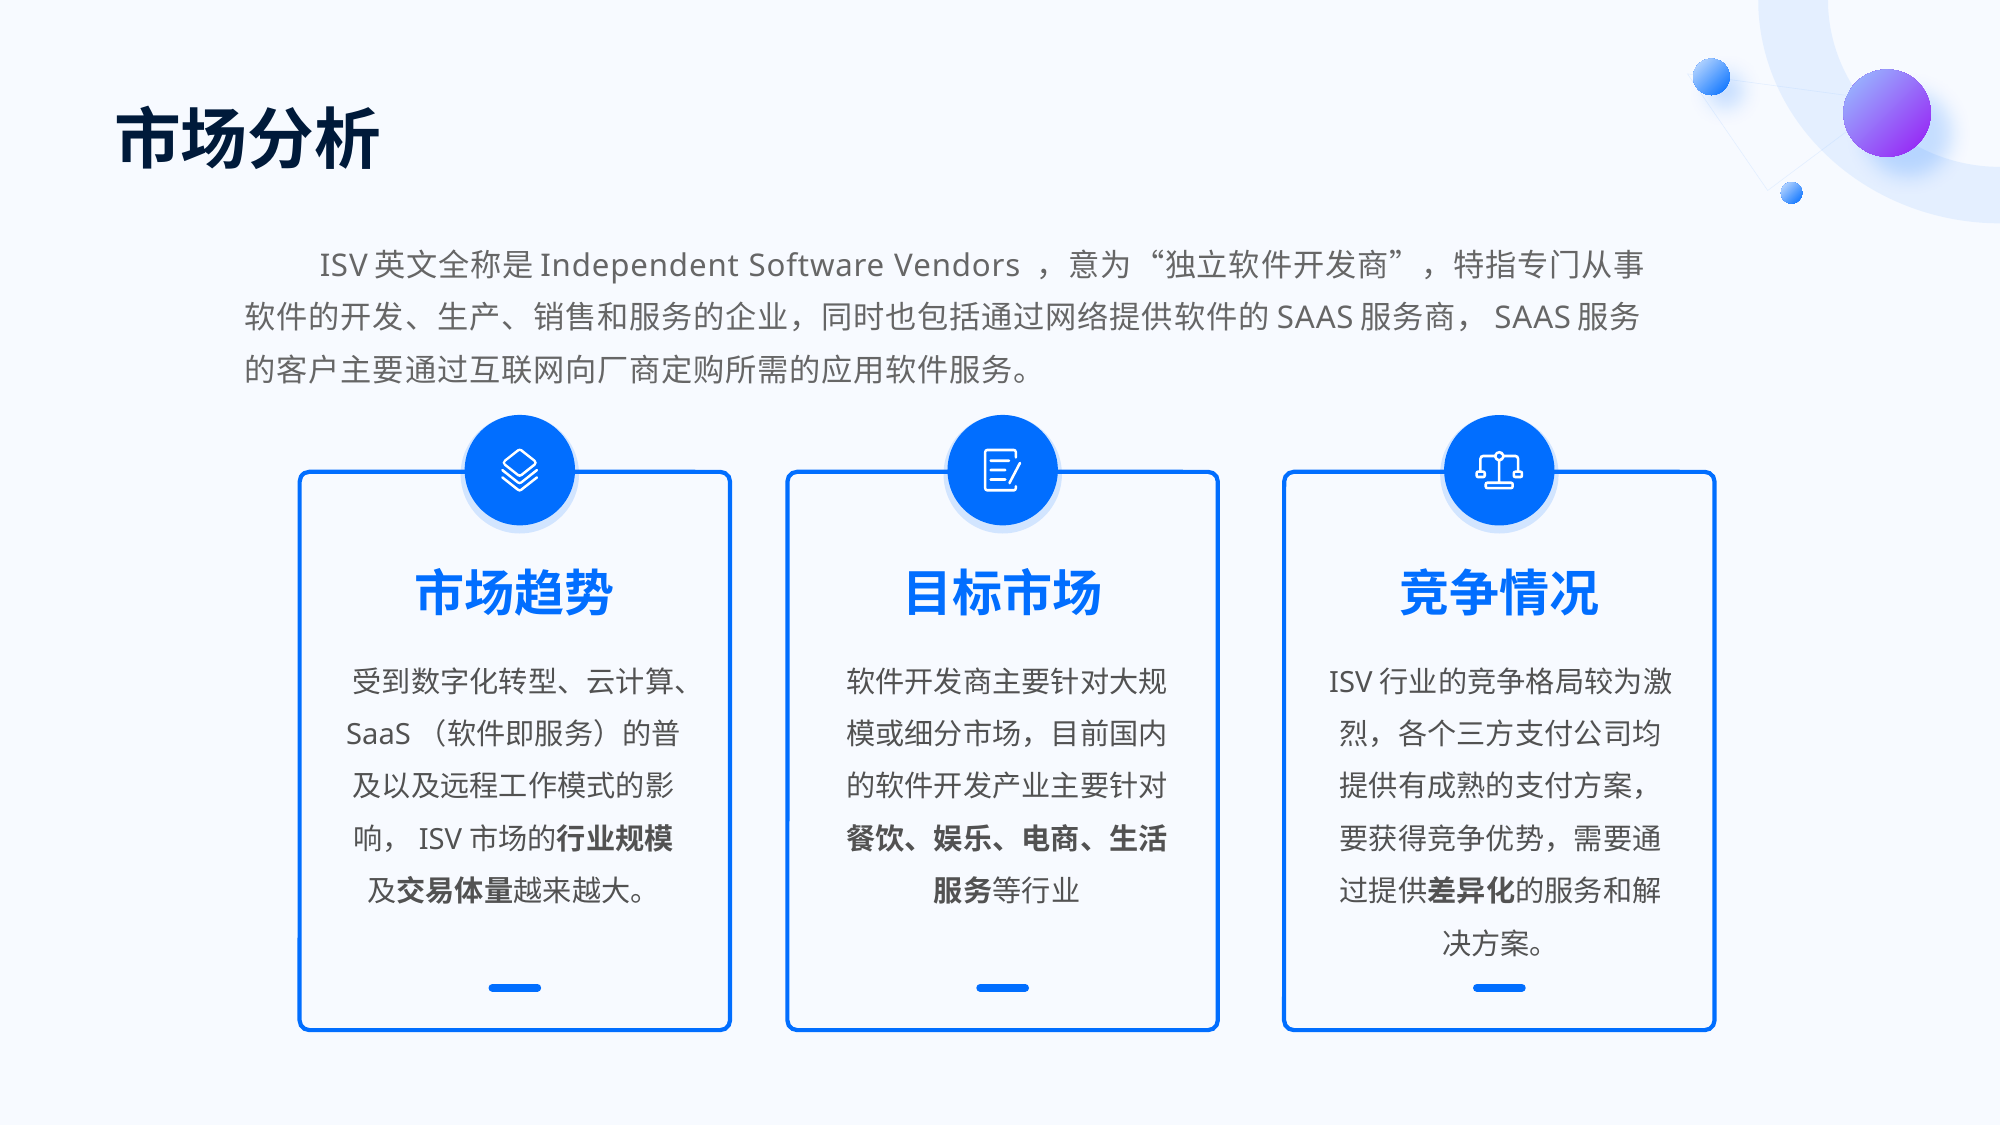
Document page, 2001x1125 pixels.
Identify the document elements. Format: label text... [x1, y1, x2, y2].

text_box [942, 424, 1063, 535]
text_box 受到数字化转型、云计算、SaaS（软件即服务）的普及以及远程工作模式的影响，ISV市场的行业规模及交易体量越来越大。 [340, 645, 687, 956]
text_box ISV英文全称是Independent Software Vendors ，意为“独立软件开发商”，特指专门从事软件的开发、生产、销售和服务的企业，同时也包括通过网络提供软件的SAAS服务商，SAAS服务的客户主要通过互联网向厂商定购所需的应用软件服务。 [230, 222, 1669, 397]
text_box [983, 448, 1018, 492]
text_box [1439, 422, 1560, 535]
text_box 目标市场 [817, 562, 1188, 622]
text_box [463, 413, 577, 527]
text_box [1008, 461, 1022, 485]
text_box 竞争情况 [1314, 562, 1685, 622]
text_box [502, 448, 537, 477]
text_box [786, 470, 1219, 1032]
text_box [459, 423, 581, 535]
title 市场分析 [114, 59, 1886, 178]
text_box [1475, 450, 1524, 490]
text_box [501, 469, 538, 485]
text_box [298, 470, 732, 1032]
text_box [1443, 414, 1556, 527]
text_box 软件开发商主要针对大规模或细分市场，目前国内的软件开发产业主要针对餐饮、娱乐、电商、生活服务等行业 [833, 645, 1181, 956]
text_box 市场趋势 [330, 562, 700, 622]
text_box ISV行业的竞争格局较为激烈，各个三方支付公司均提供有成熟的支付方案，要获得竞争优势，需要通过提供差异化的服务和解决方案。 [1327, 645, 1675, 956]
text_box [501, 476, 538, 492]
text_box [1283, 470, 1716, 1032]
text_box [946, 413, 1059, 527]
